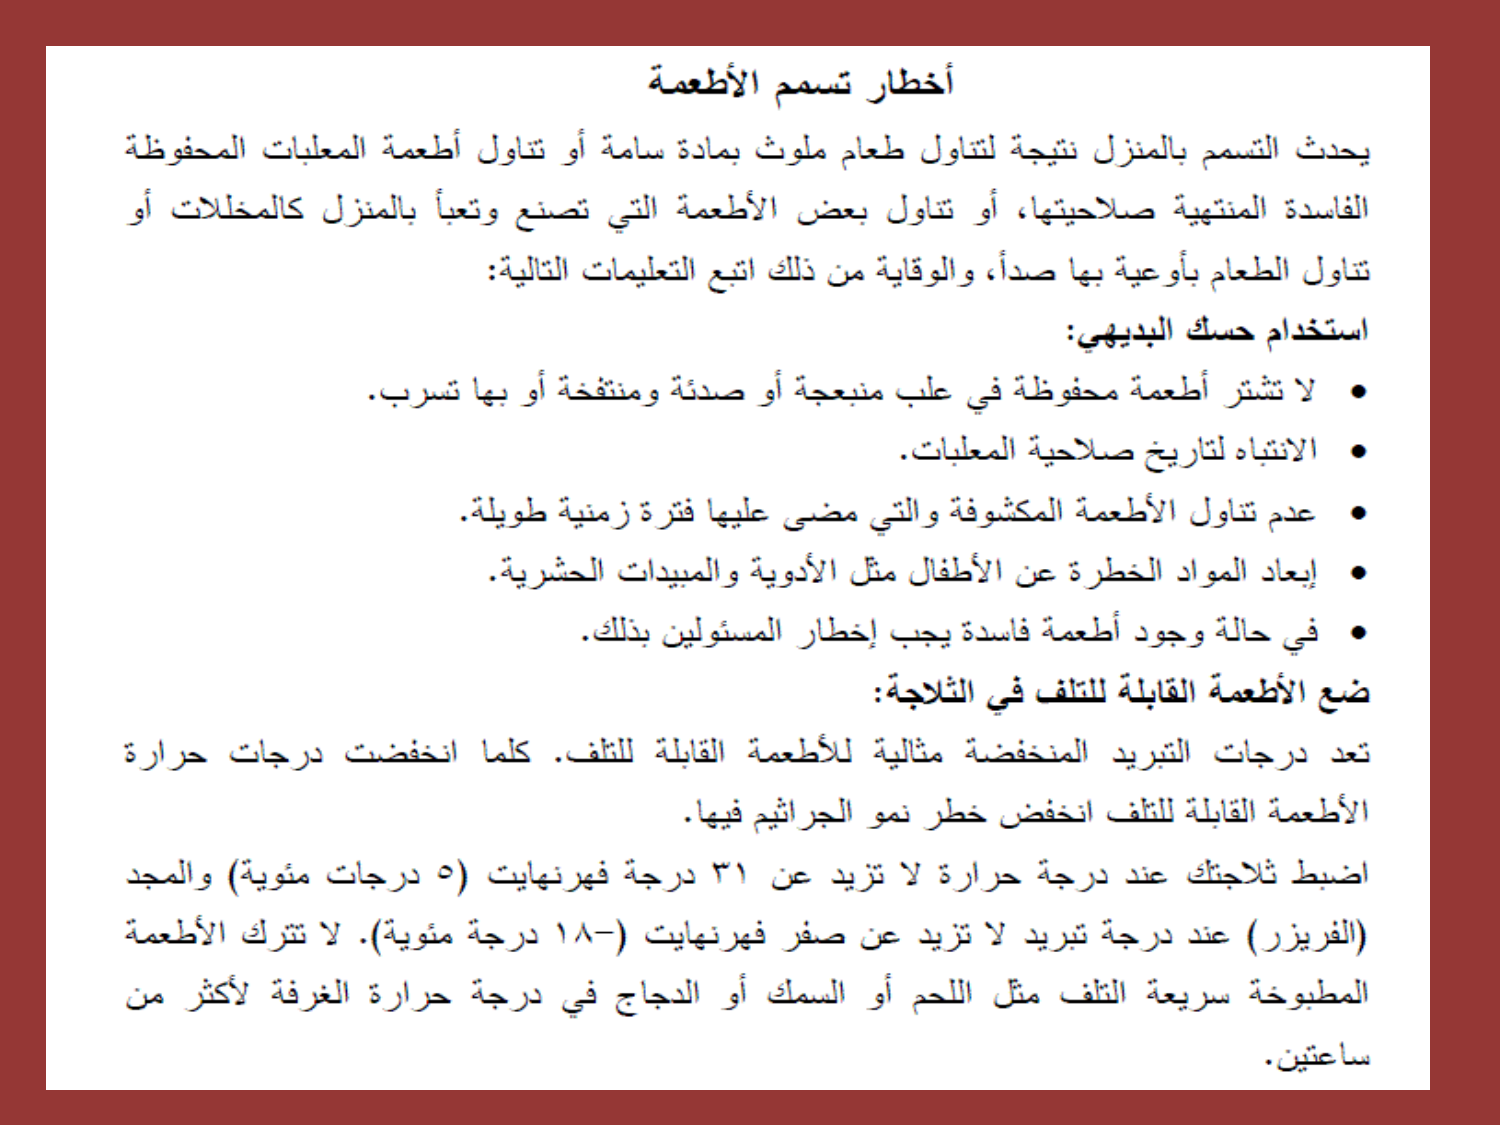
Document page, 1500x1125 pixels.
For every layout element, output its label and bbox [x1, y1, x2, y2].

picture [46, 46, 1430, 1091]
